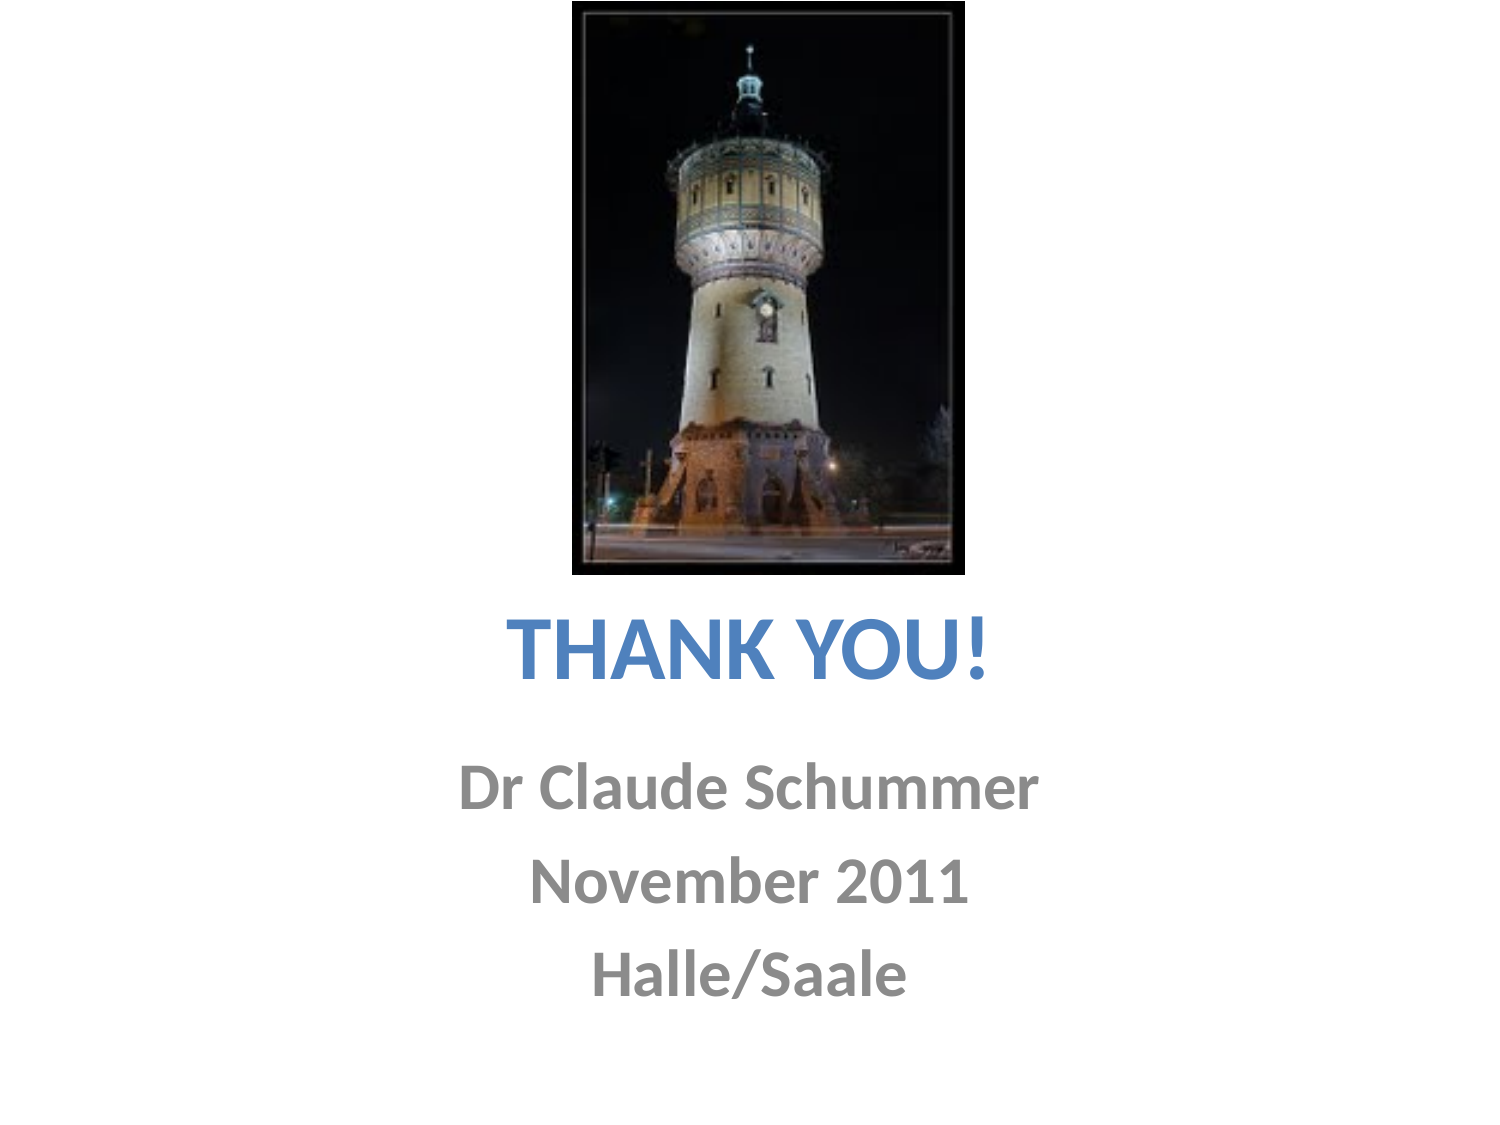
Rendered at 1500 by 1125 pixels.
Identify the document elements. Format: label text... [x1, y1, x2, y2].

subtitle Dr Claude Schummer November 2011 Halle/Saale [225, 735, 1275, 1024]
picture [572, 1, 965, 575]
title THANK YOU! [112, 522, 1388, 764]
